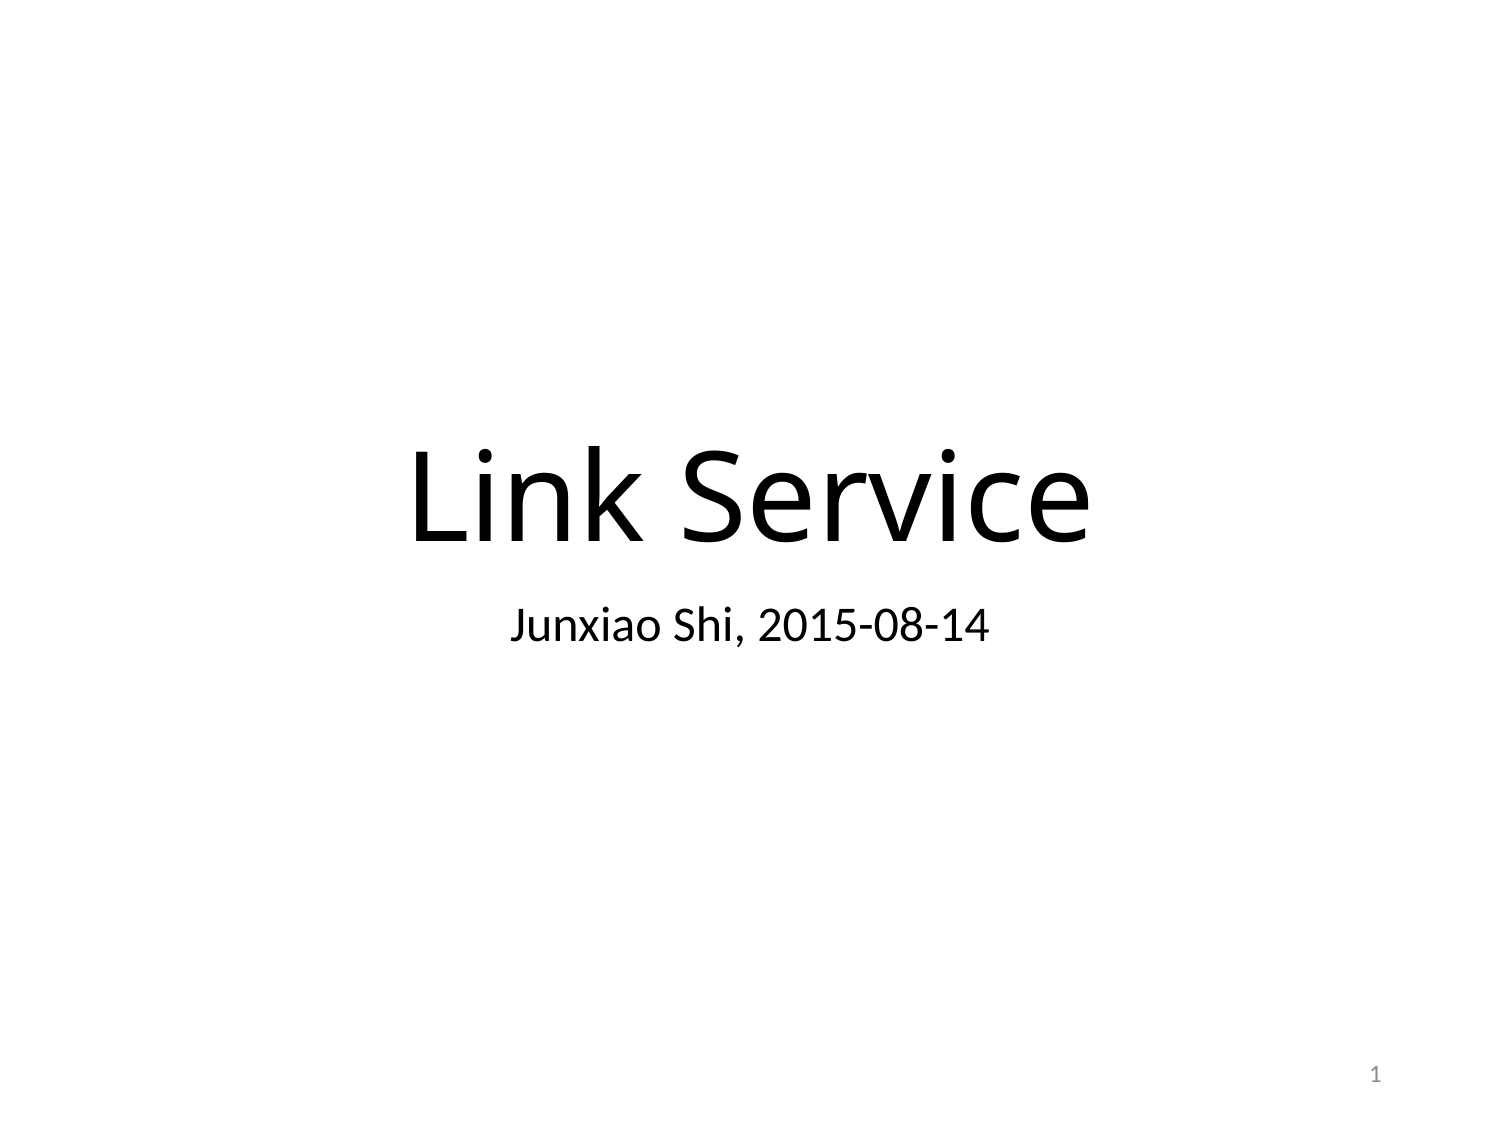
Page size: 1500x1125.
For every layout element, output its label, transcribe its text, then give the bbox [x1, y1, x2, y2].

subtitle Junxiao Shi, 2015-08-14 [187, 590, 1313, 863]
slide_number 1 [1059, 1042, 1397, 1103]
title Link Service [112, 184, 1388, 576]
